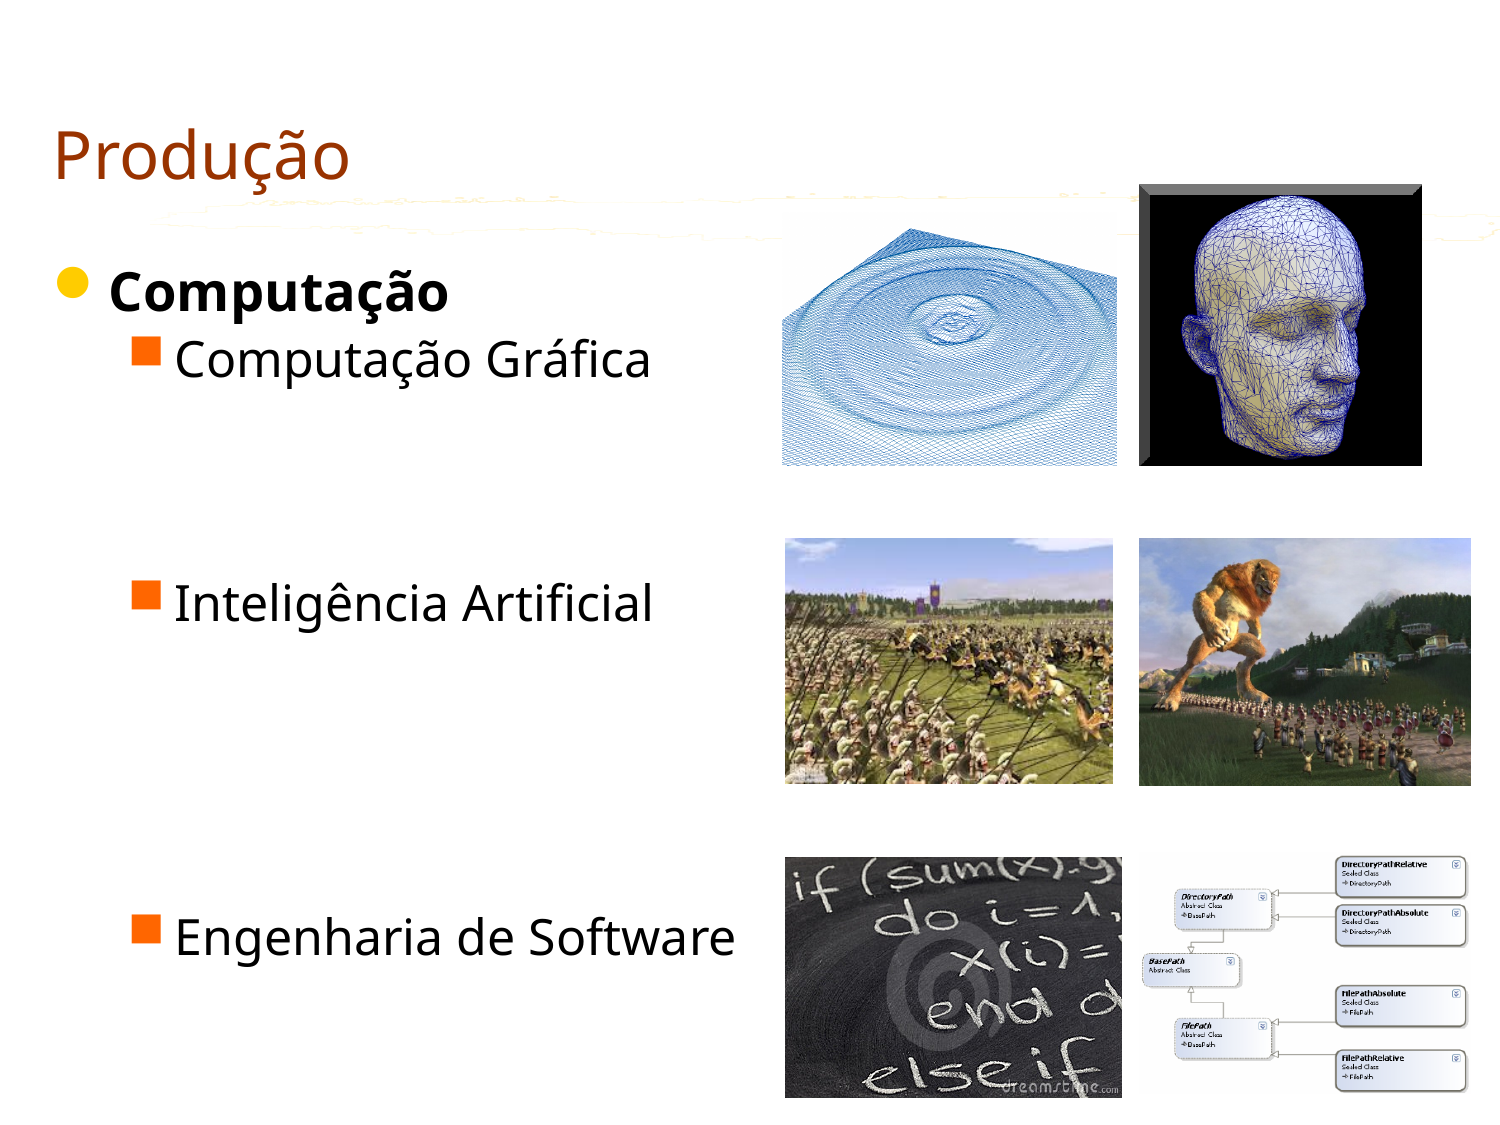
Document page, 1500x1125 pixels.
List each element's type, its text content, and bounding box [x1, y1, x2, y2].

picture [1139, 538, 1471, 787]
picture [1139, 852, 1471, 1095]
picture [782, 211, 1117, 466]
list Computação Computação Gráfica Inteligência Artificial Engenharia de Software [37, 249, 1476, 1026]
picture [785, 538, 1113, 784]
picture [785, 857, 1122, 1098]
picture [1139, 184, 1422, 466]
title Produção [37, 12, 1434, 201]
